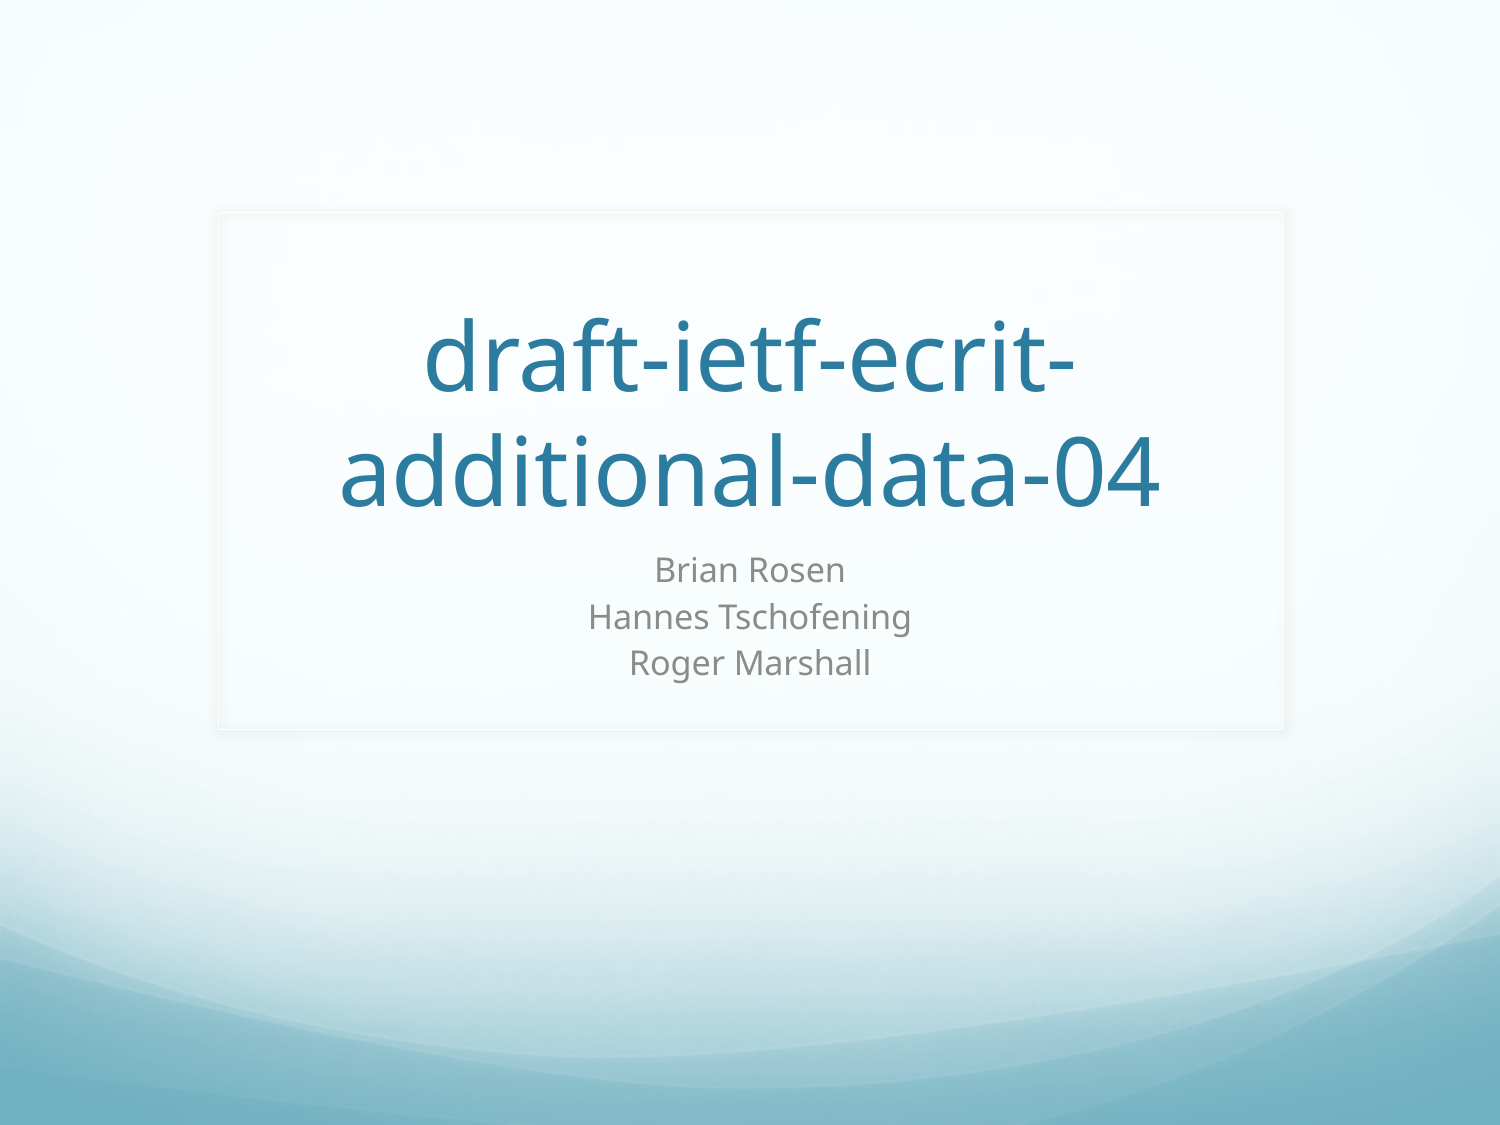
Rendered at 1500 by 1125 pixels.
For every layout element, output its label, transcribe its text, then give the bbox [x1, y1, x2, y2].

subtitle Brian Rosen Hannes Tschofening Roger Marshall [217, 541, 1283, 692]
title draft-ietf-ecrit-additional-data-04 [217, 249, 1283, 533]
